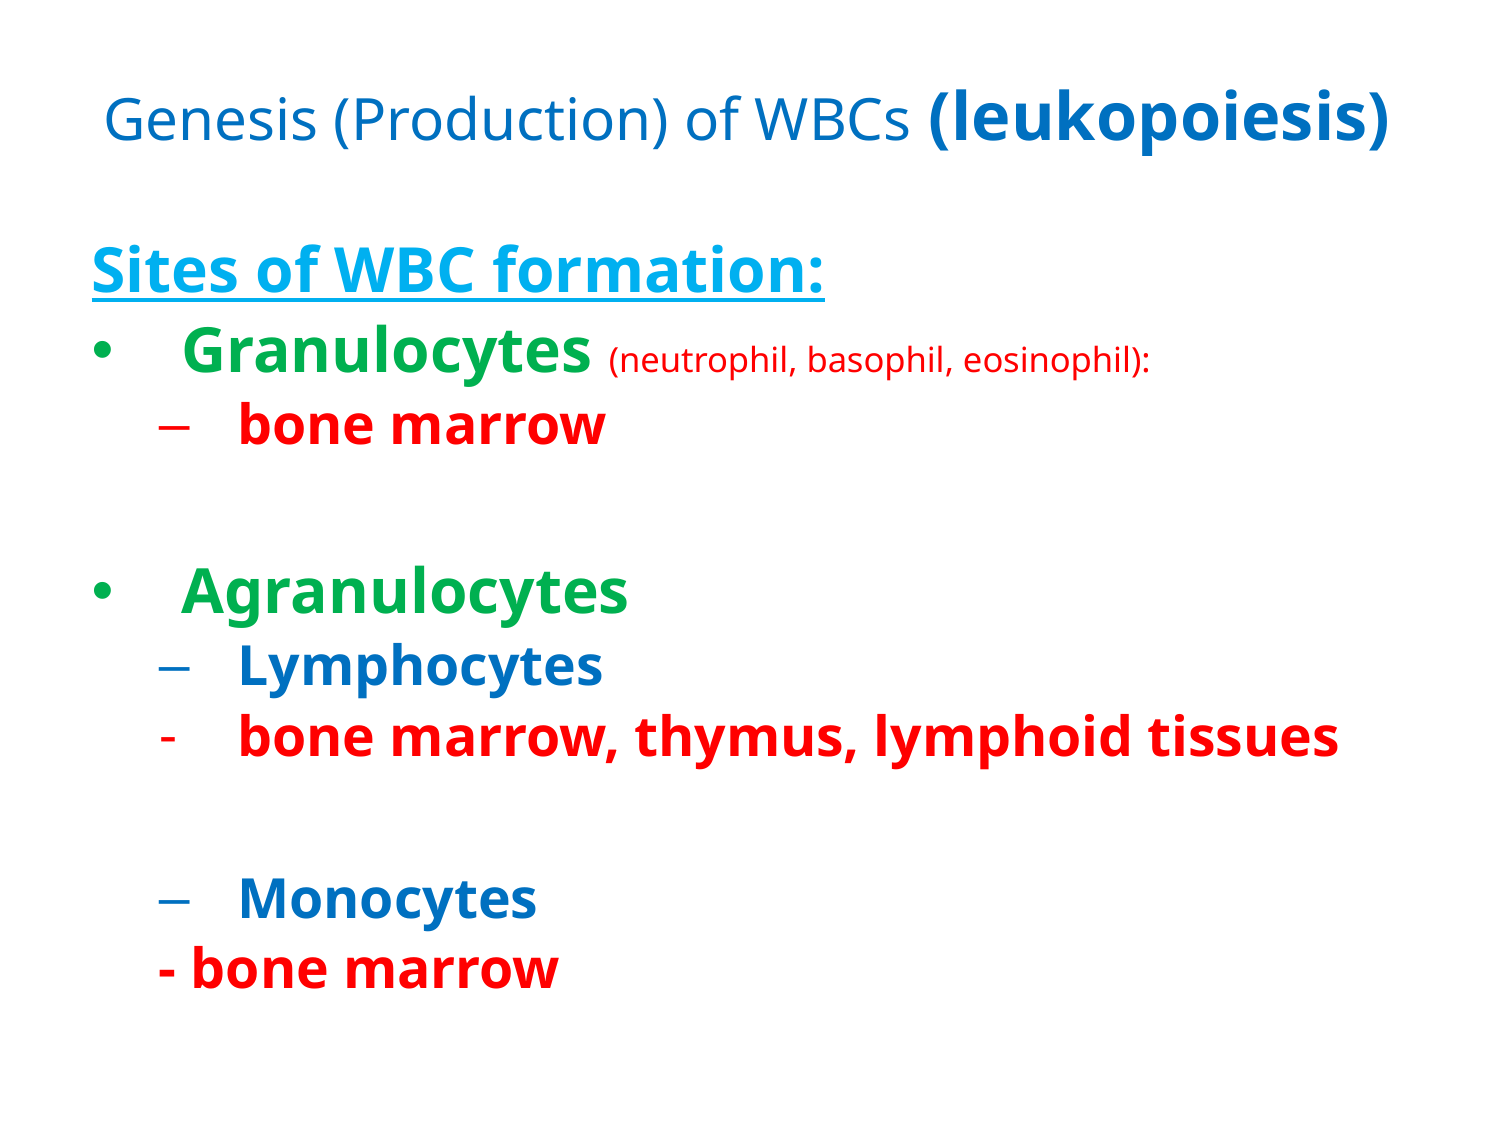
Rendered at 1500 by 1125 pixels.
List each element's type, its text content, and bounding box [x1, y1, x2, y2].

title Genesis (Production) of WBCs (leukopoiesis) [88, 0, 1439, 188]
list Sites of WBC formation: Granulocytes (neutrophil, basophil, eosinophil): bone marrow Agranulocytes Lymphocytes bone marrow, thymus, lymphoid tissues Monocytes - bone marrow [76, 231, 1427, 1020]
